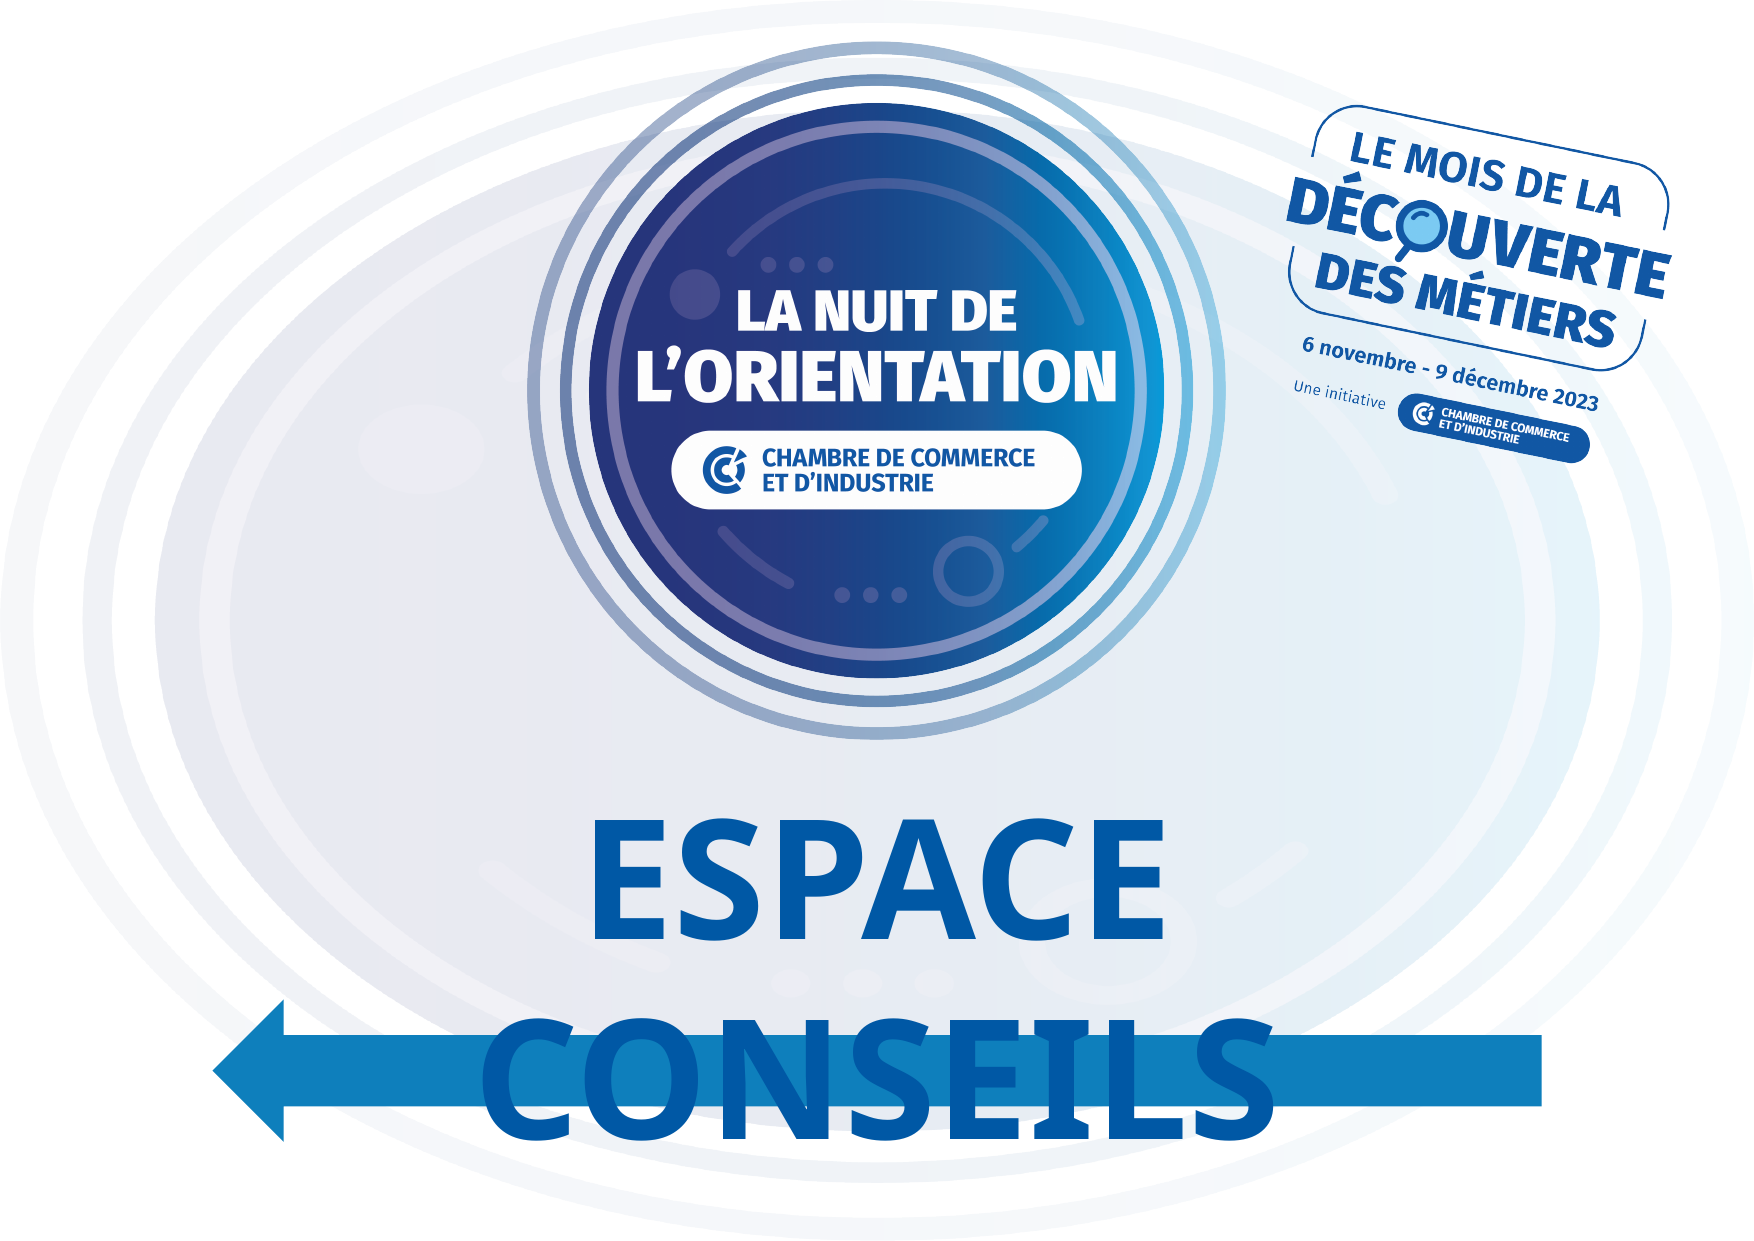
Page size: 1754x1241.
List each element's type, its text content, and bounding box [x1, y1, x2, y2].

picture [527, 41, 1227, 740]
picture [1250, 95, 1688, 474]
text_box ESPACE CONSEILS [168, 765, 1586, 1181]
